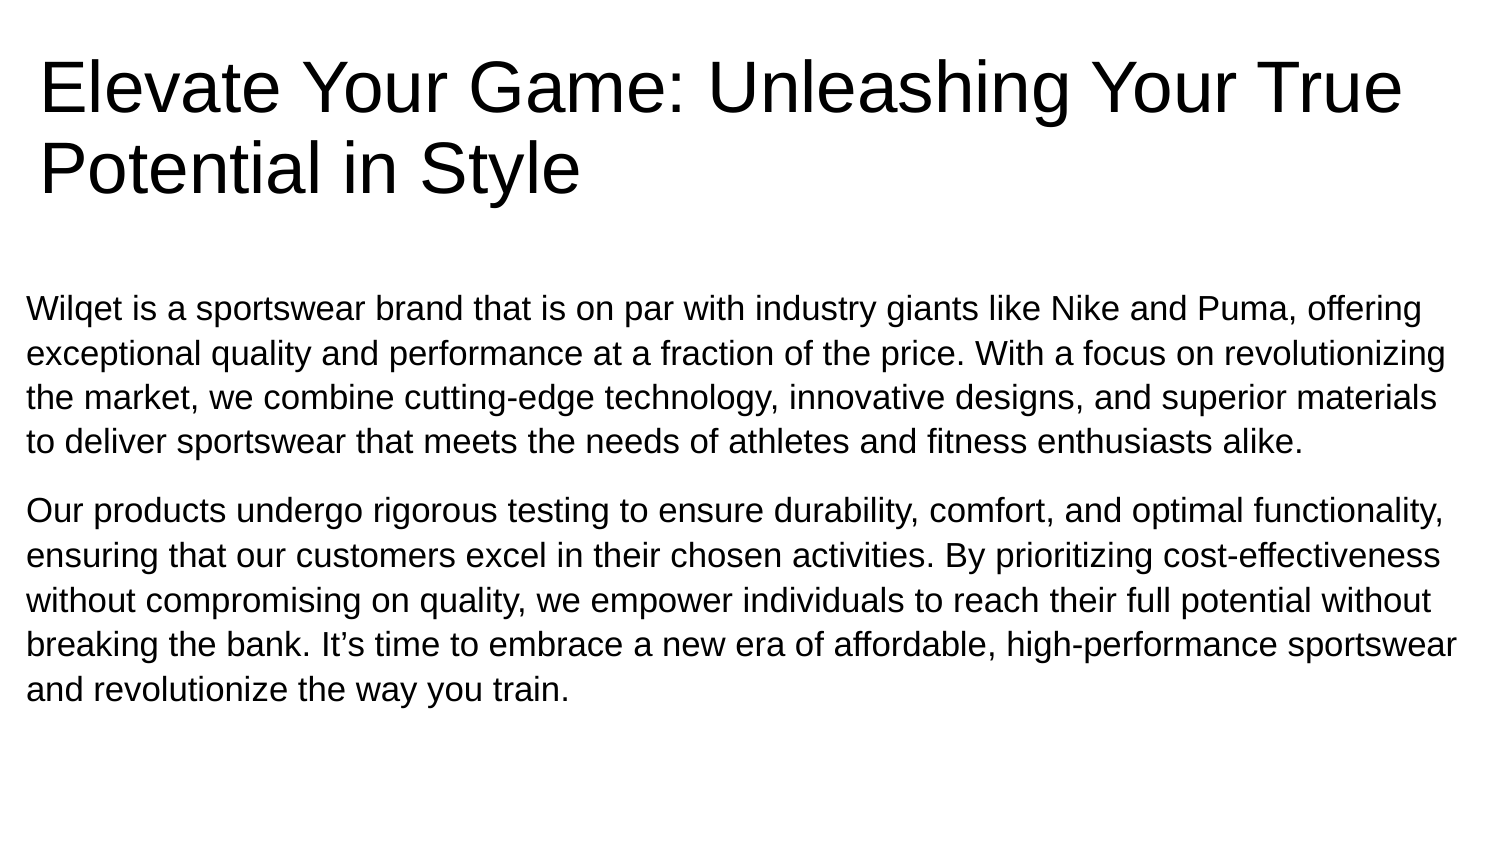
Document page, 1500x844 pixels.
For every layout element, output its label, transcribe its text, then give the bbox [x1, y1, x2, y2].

title Elevate Your Game: Unleashing Your True Potential in Style [24, 31, 1445, 227]
list Wilqet is a sportswear brand that is on par with industry giants like Nike and Puma, offering exceptional quality and performance at a fraction of the price. With a focus on revolutionizing the market, we combine cutting-edge technology, innovative designs, and superior materials to deliver sportswear that meets the needs of athletes and fitness enthusiasts alike. Our products undergo rigorous testing to ensure durability, comfort, and optimal functionality, ensuring that our customers excel in their chosen activities. By prioritizing cost-effectiveness without compromising on quality, we empower individuals to reach their full potential without breaking the bank. It’s time to embrace a new era of affordable, high-performance sportswear and revolutionize the way you train. [10, 268, 1490, 767]
